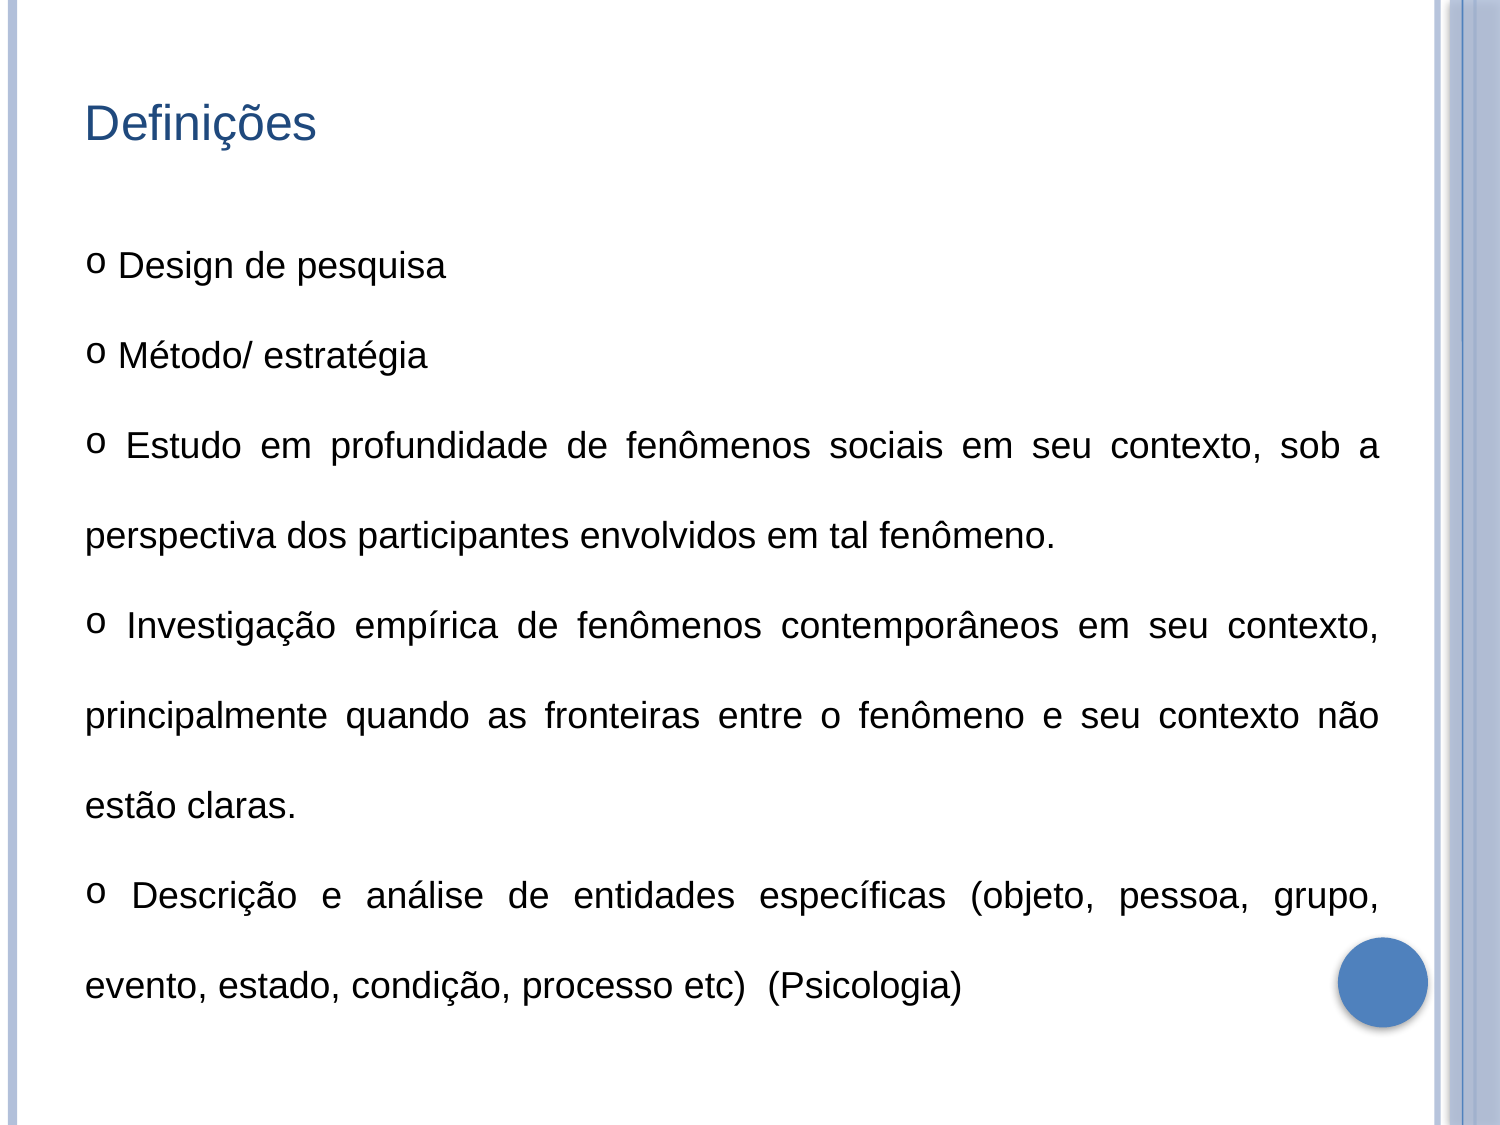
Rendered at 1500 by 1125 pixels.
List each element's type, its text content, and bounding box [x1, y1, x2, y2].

text_box Definições Design de pesquisa Método/ estratégia Estudo em profundidade de fenômenos sociais em seu contexto, sob a perspectiva dos participantes envolvidos em tal fenômeno. Investigação empírica de fenômenos contemporâneos em seu contexto, principalmente quando as fronteiras entre o fenômeno e seu contexto não estão claras. Descrição e análise de entidades específicas (objeto, pessoa, grupo, evento, estado, condição, processo etc) (Psicologia) [70, 23, 1395, 1125]
